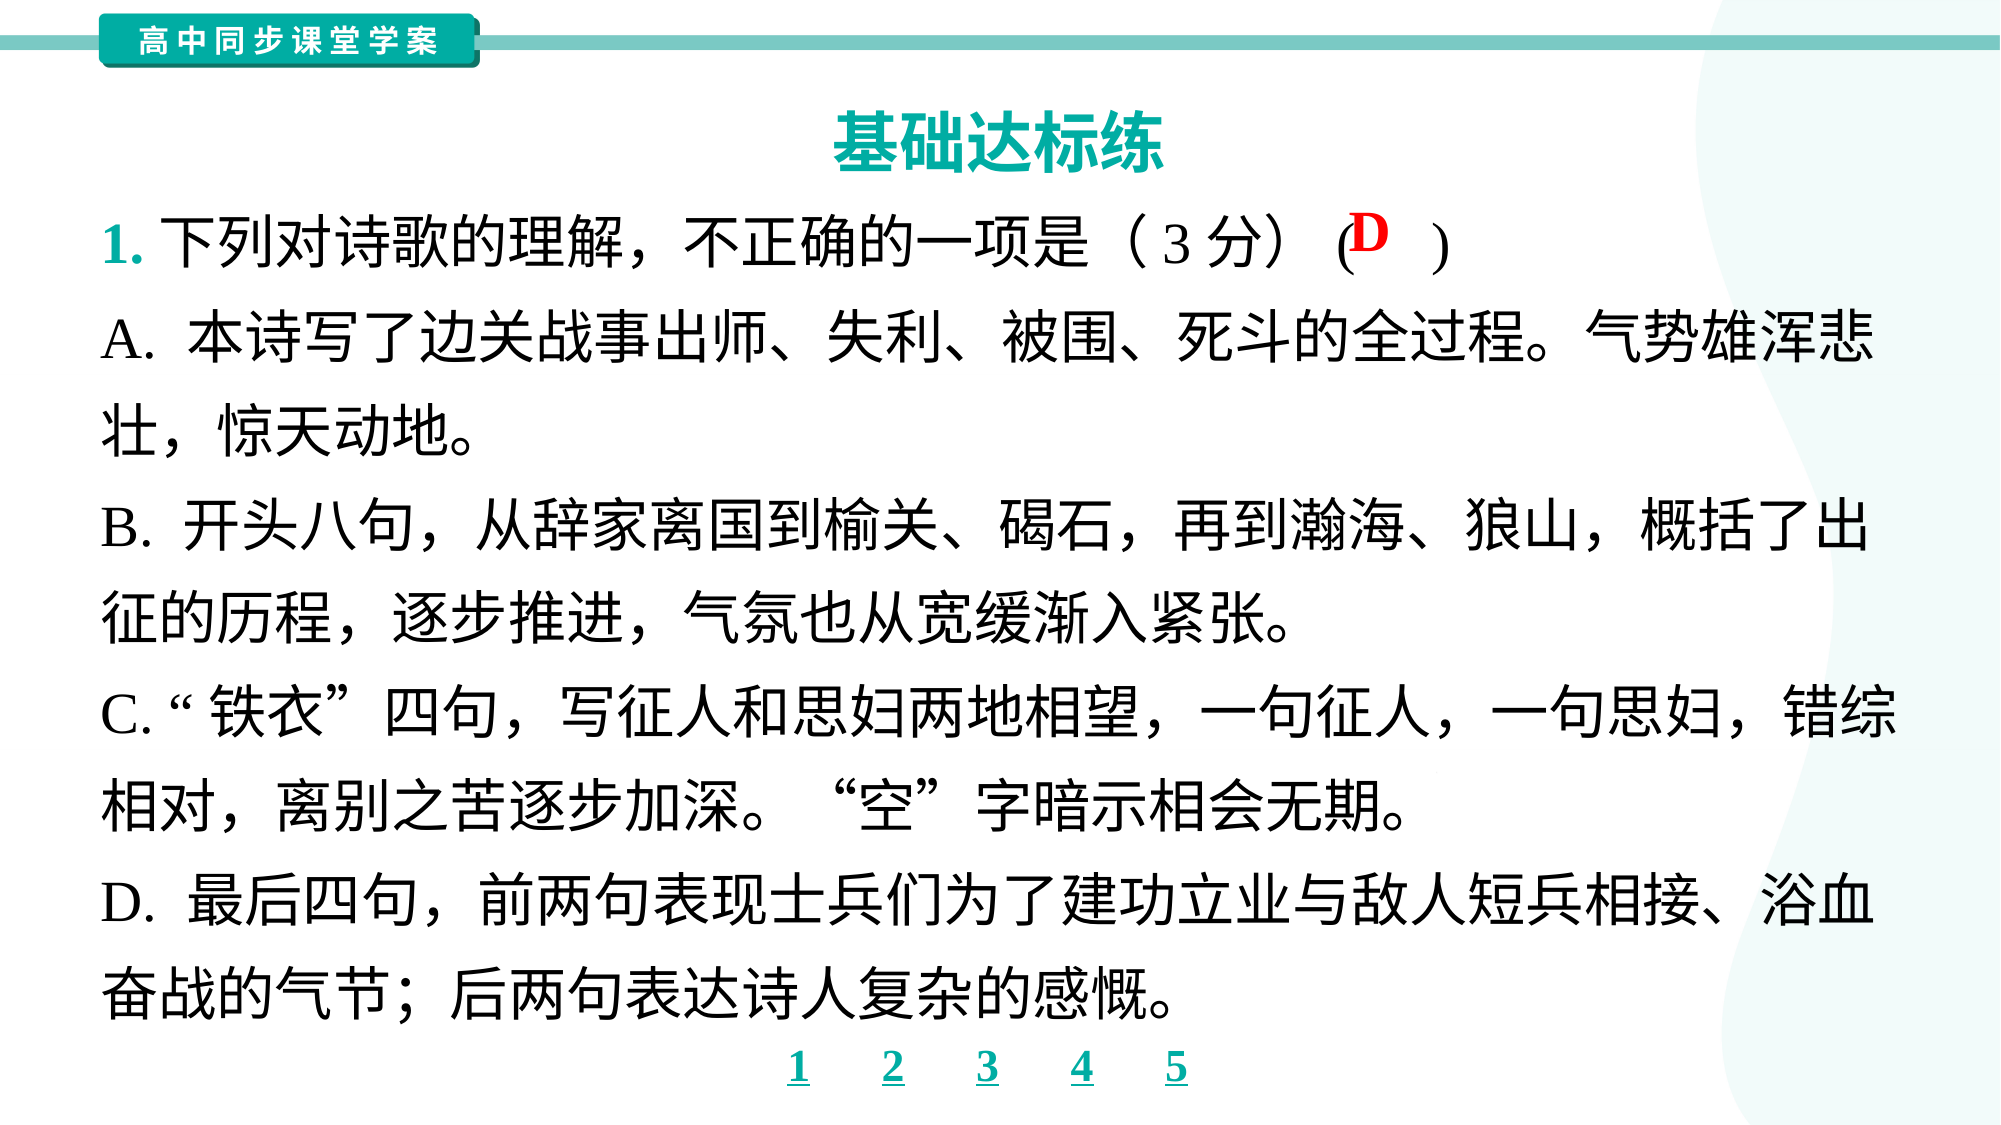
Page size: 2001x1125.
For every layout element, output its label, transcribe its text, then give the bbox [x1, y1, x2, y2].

text_box 基础达标练 [100, 76, 1899, 182]
text_box D [1327, 173, 1412, 264]
text_box A. 本诗写了边关战事出师、失利、被围、死斗的全过程。气势雄浑悲 壮，惊天动地。 B. 开头八句，从辞家离国到榆关、碣石，再到瀚海、狼山，概括了出 征的历程，逐步推进，气氛也从宽缓渐入紧张。 C. “铁衣”四句，写征人和思妇两地相望，一句征人，一句思妇，错综 相对，离别之苦逐步加深。“空”字暗示相会无期。 D. 最后四句，前两句表现士兵们为了建功立业与敌人短兵相接、浴血 奋战的气节；后两句表达诗人复杂的感慨。 [100, 276, 1899, 1027]
picture [0, 0, 2000, 1125]
text_box 1.下列对诗歌的理解，不正确的一项是（3分）( ) [100, 183, 1899, 275]
